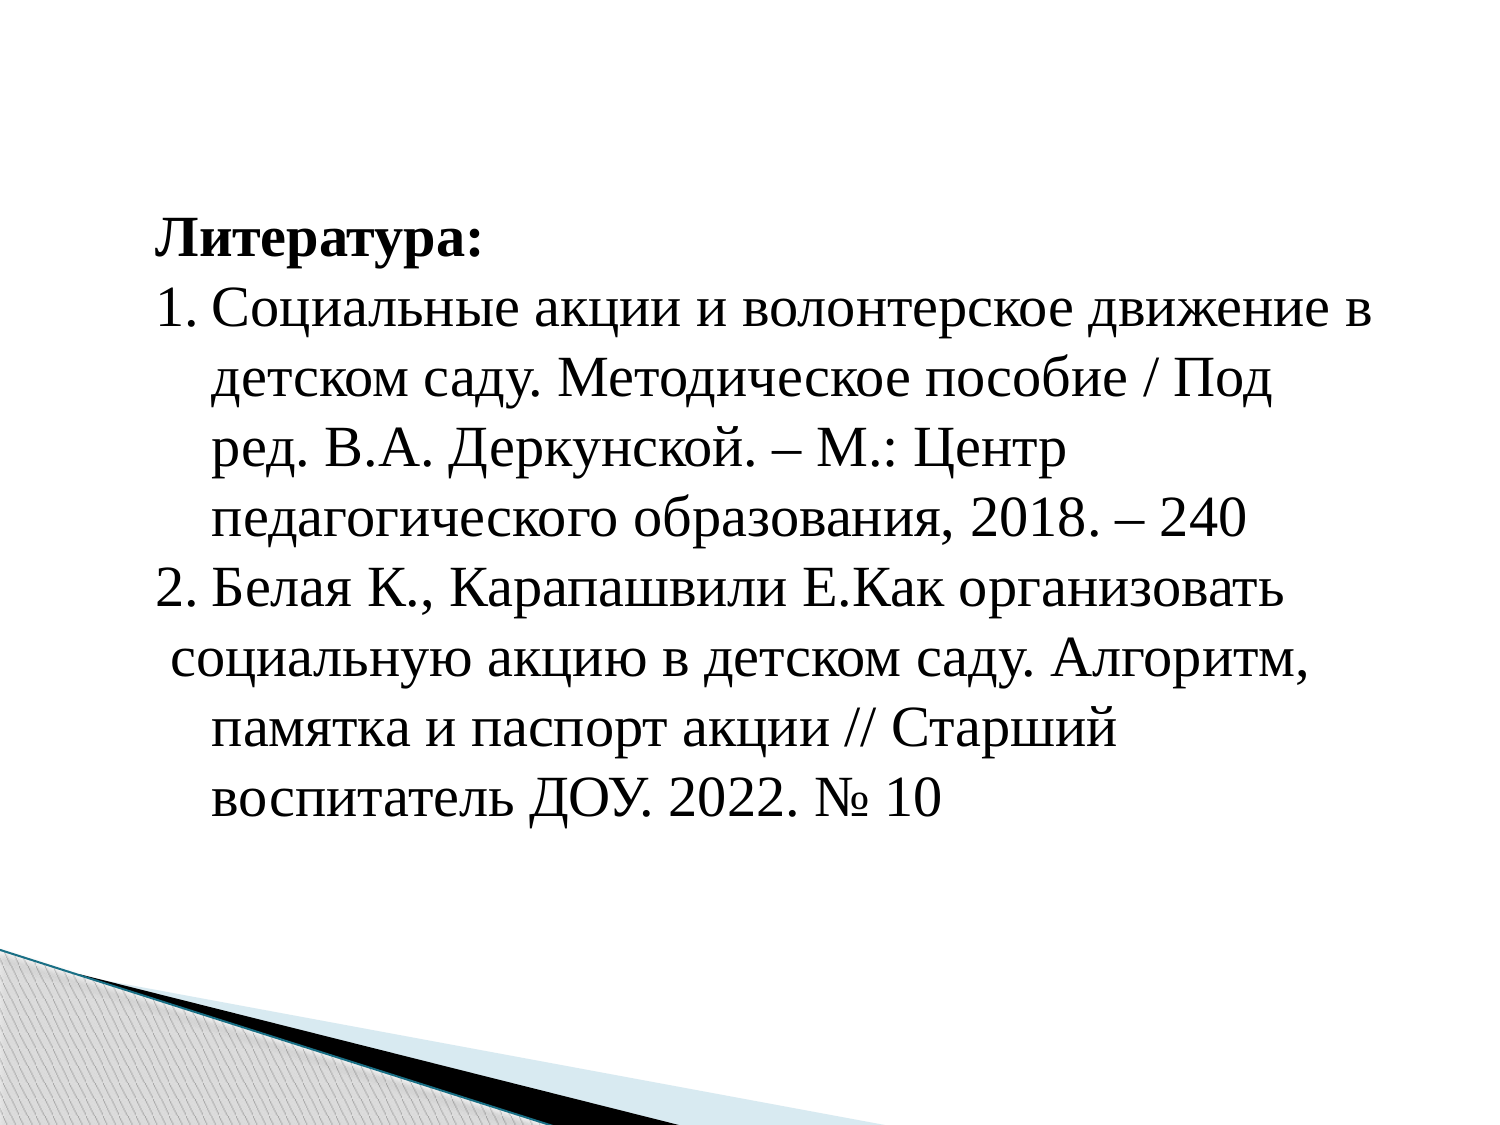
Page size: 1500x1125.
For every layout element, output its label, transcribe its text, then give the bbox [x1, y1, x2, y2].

text_box Литература: Социальные акции и волонтерское движение в детском саду. Методическое пособие / Под ред. В.А. Деркунской. – М.: Центр педагогического образования, 2018. – 240 Белая К., Карапашвили Е.Как организовать социальную акцию в детском саду. Алгоритм, памятка и паспорт акции // Старший воспитатель ДОУ. 2022. № 10 [140, 190, 1395, 836]
